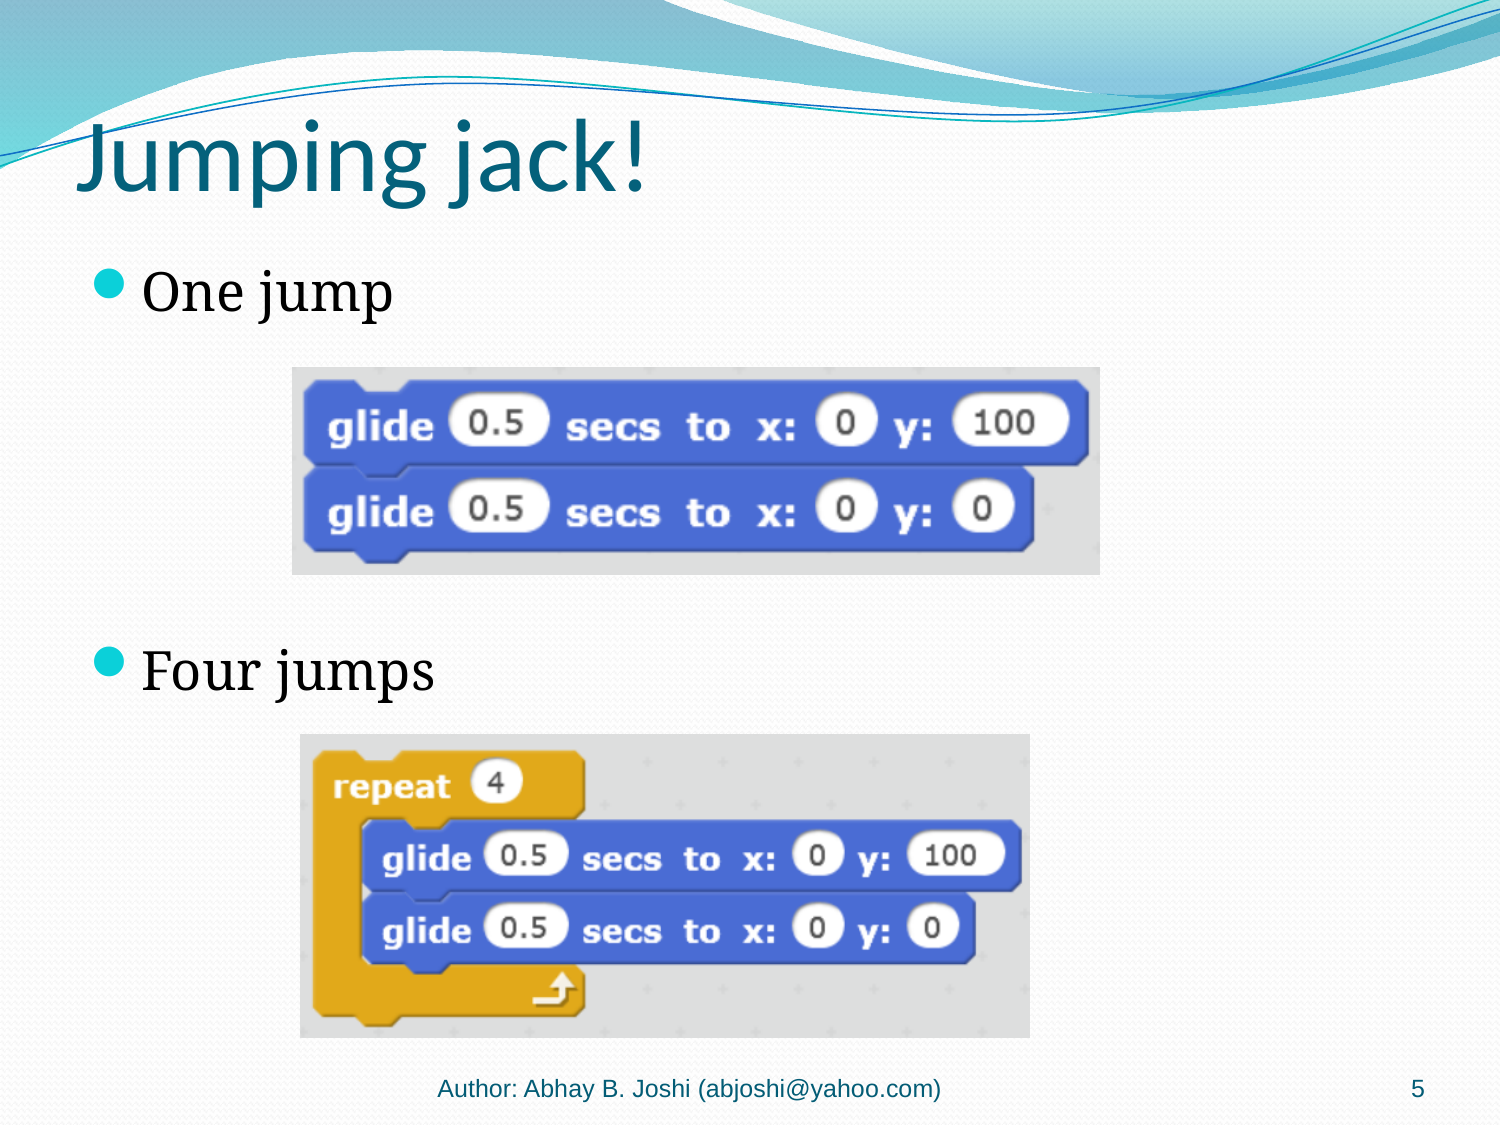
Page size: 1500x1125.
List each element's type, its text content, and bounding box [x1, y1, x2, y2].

footer Author: Abhay B. Joshi (abjoshi@yahoo.com) [437, 1050, 988, 1103]
slide_number 5 [1299, 1042, 1425, 1103]
title Jumping jack! [75, 24, 1425, 213]
picture [299, 733, 1030, 1038]
list One jump Four jumps [75, 249, 1425, 970]
picture [291, 366, 1101, 576]
